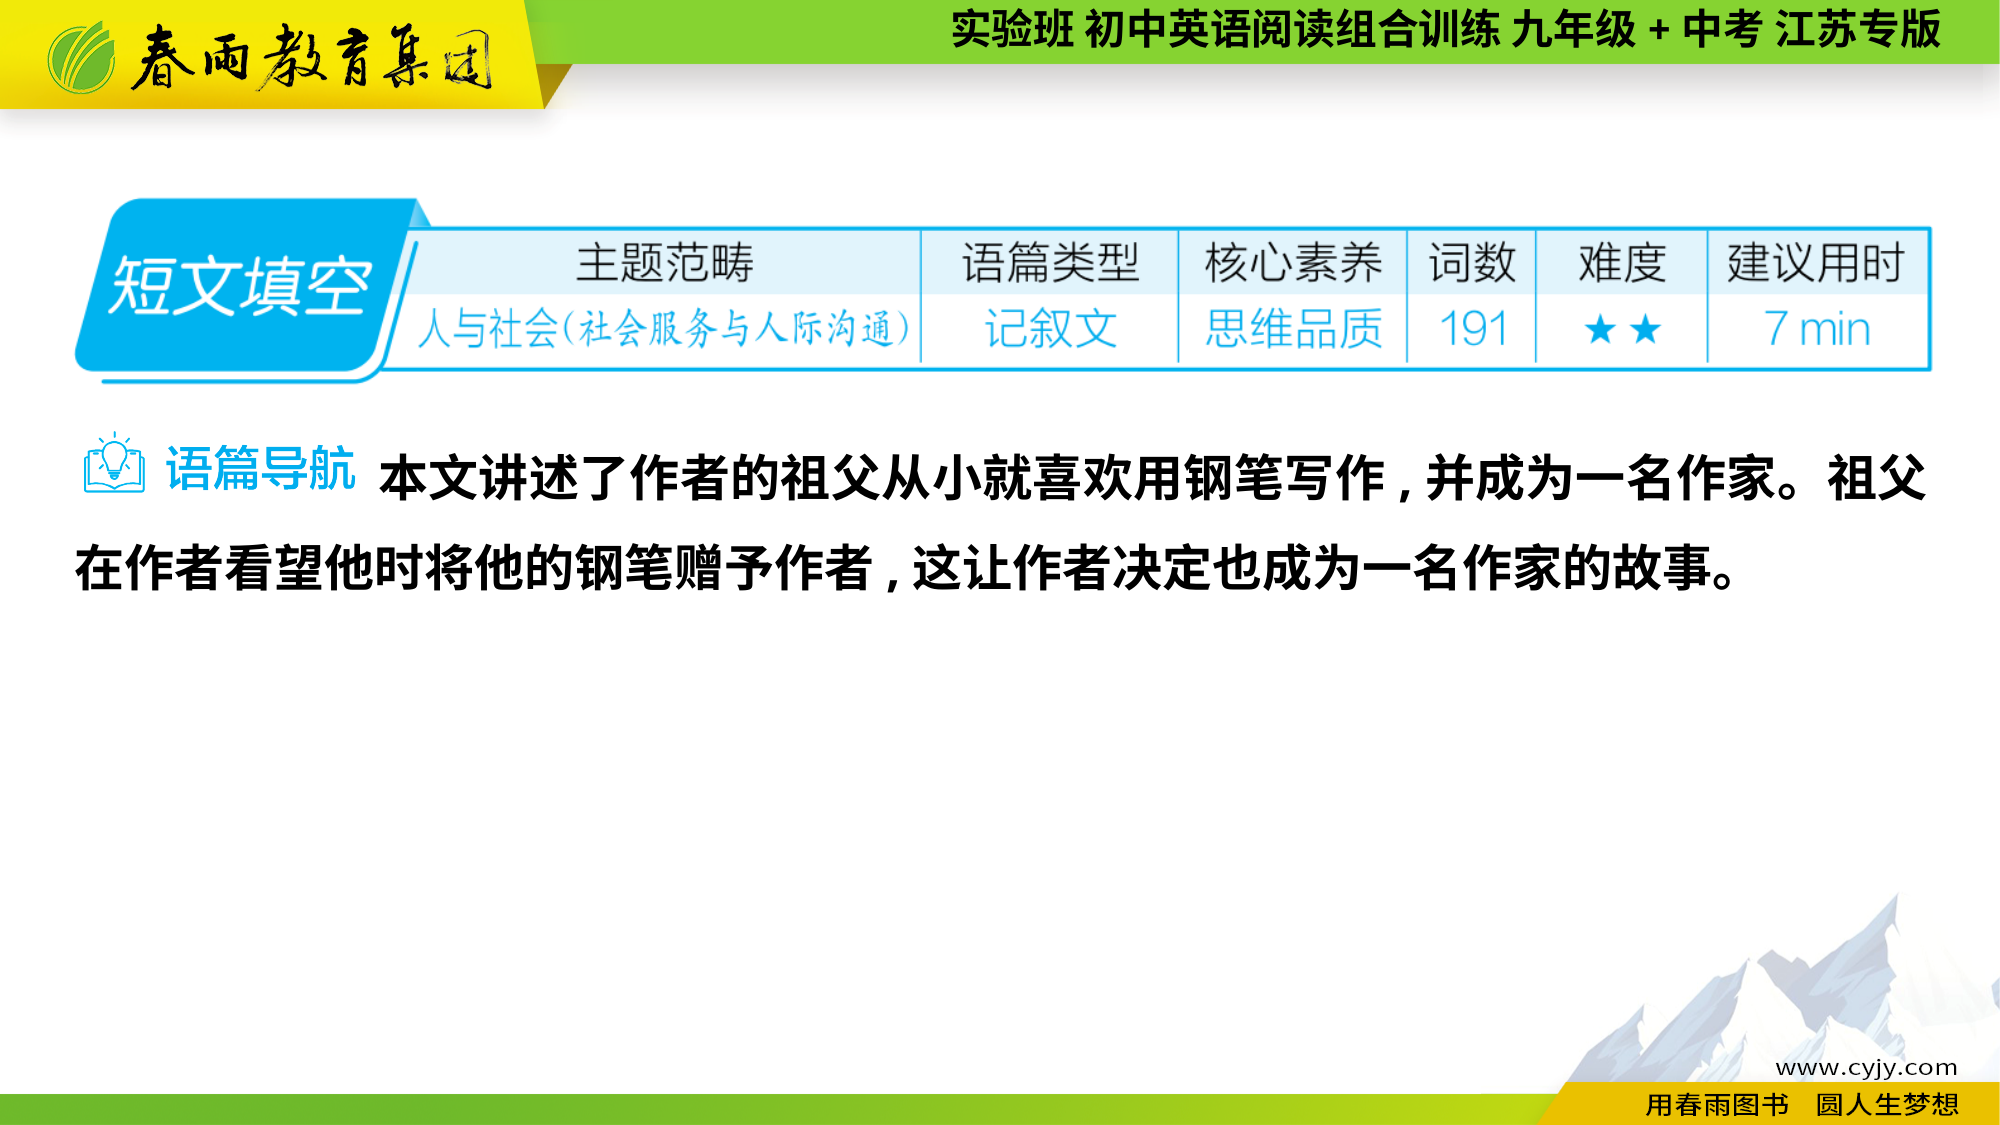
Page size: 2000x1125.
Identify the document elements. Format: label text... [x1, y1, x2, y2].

list 本文讲述了作者的祖父从小就喜欢用钢笔写作,并成为一名作家。祖父在作者看望他时将他的钢笔赠予作者,这让作者决定也成为一名作家的故事。 [59, 409, 1944, 595]
picture [0, 0, 2000, 1125]
